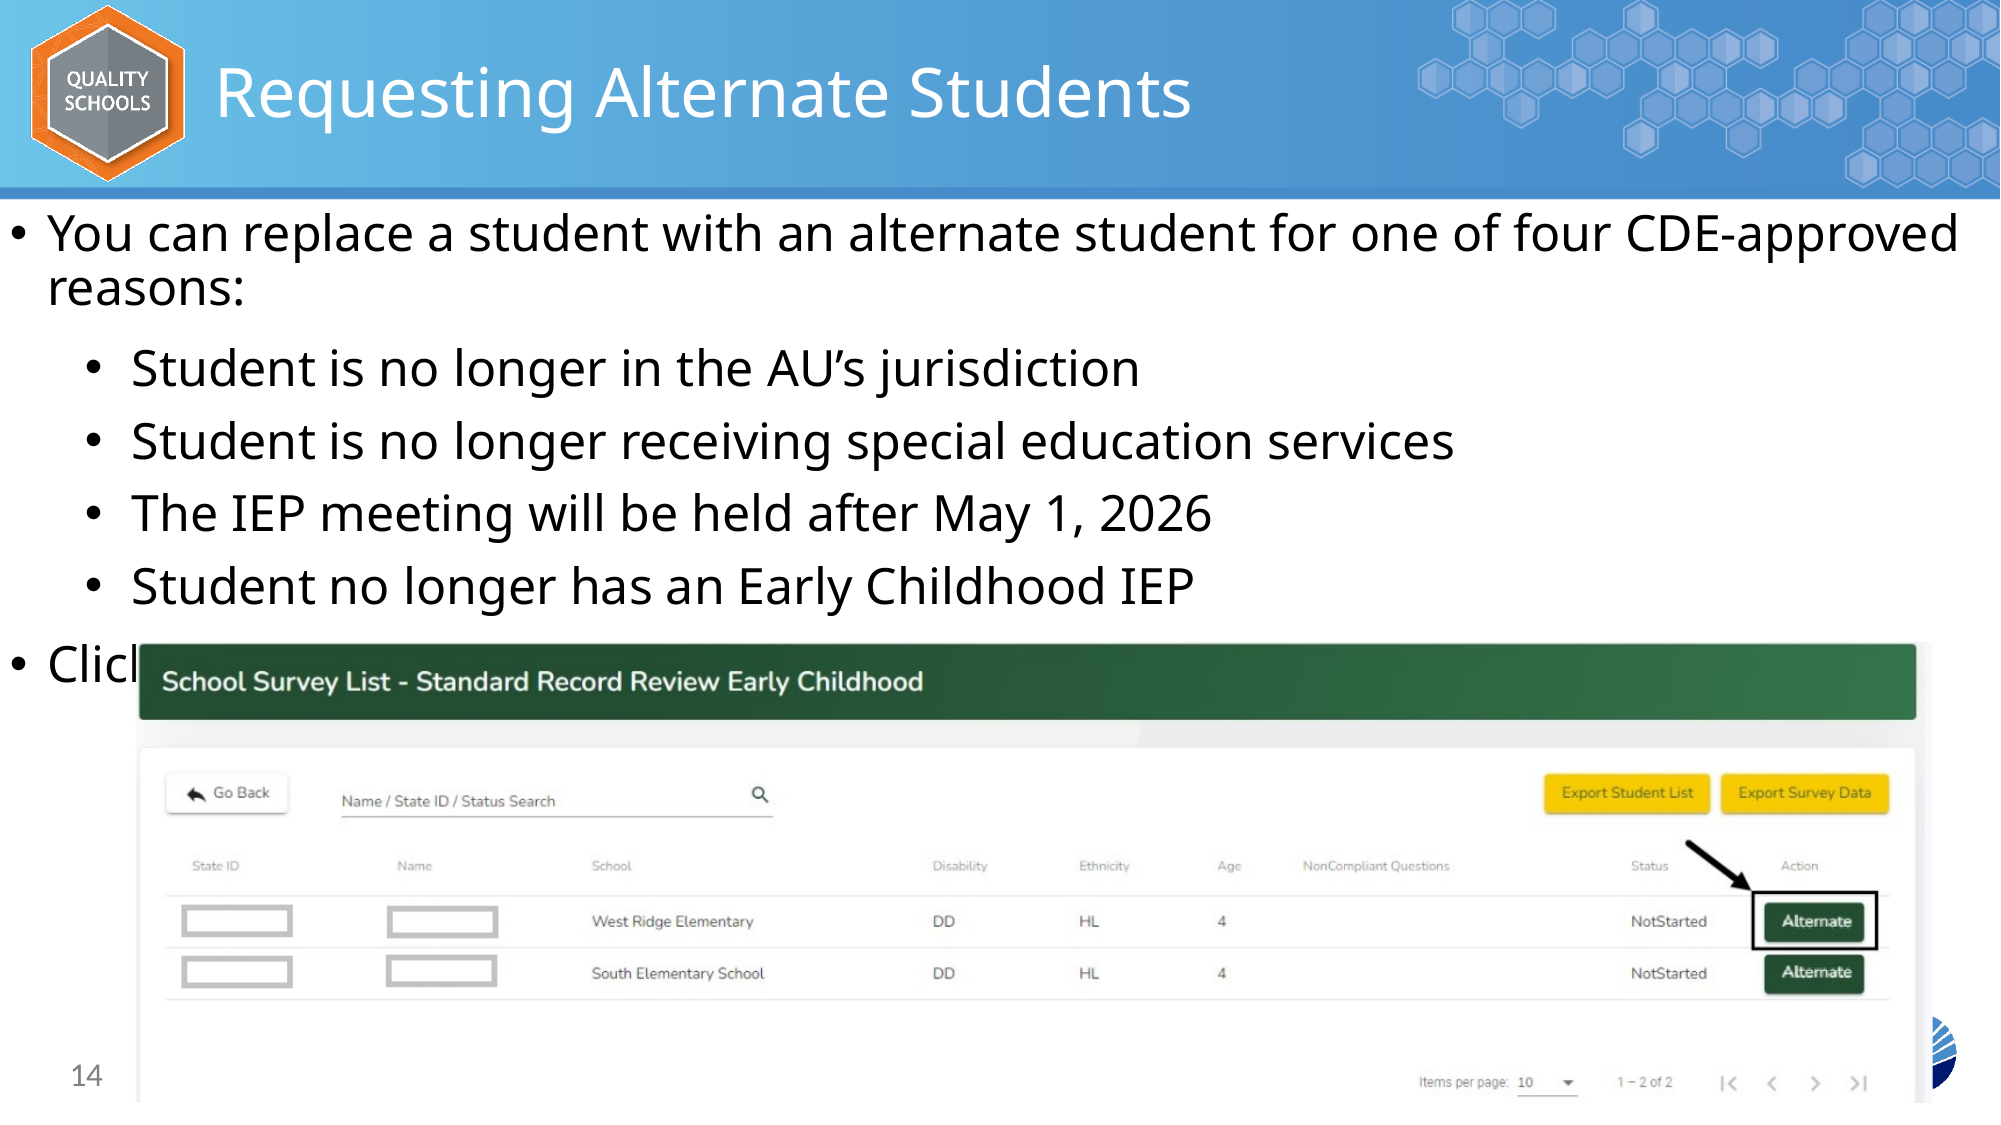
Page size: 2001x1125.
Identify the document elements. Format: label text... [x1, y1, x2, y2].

slide_number 14 [54, 1042, 135, 1103]
list You can replace a student with an alternate student for one of four CDE-approved reasons: Student is no longer in the AU’s jurisdiction Student is no longer receiving special education services The IEP meeting will be held after May 1, 2026 Student no longer has an Early Childhood IEP Click on the “Alternate” button in the row of the student you wish to replace. [9, 207, 2000, 544]
picture [0, 0, 2000, 200]
picture [135, 642, 1957, 1103]
title Requesting Alternate Students [214, 58, 1396, 182]
